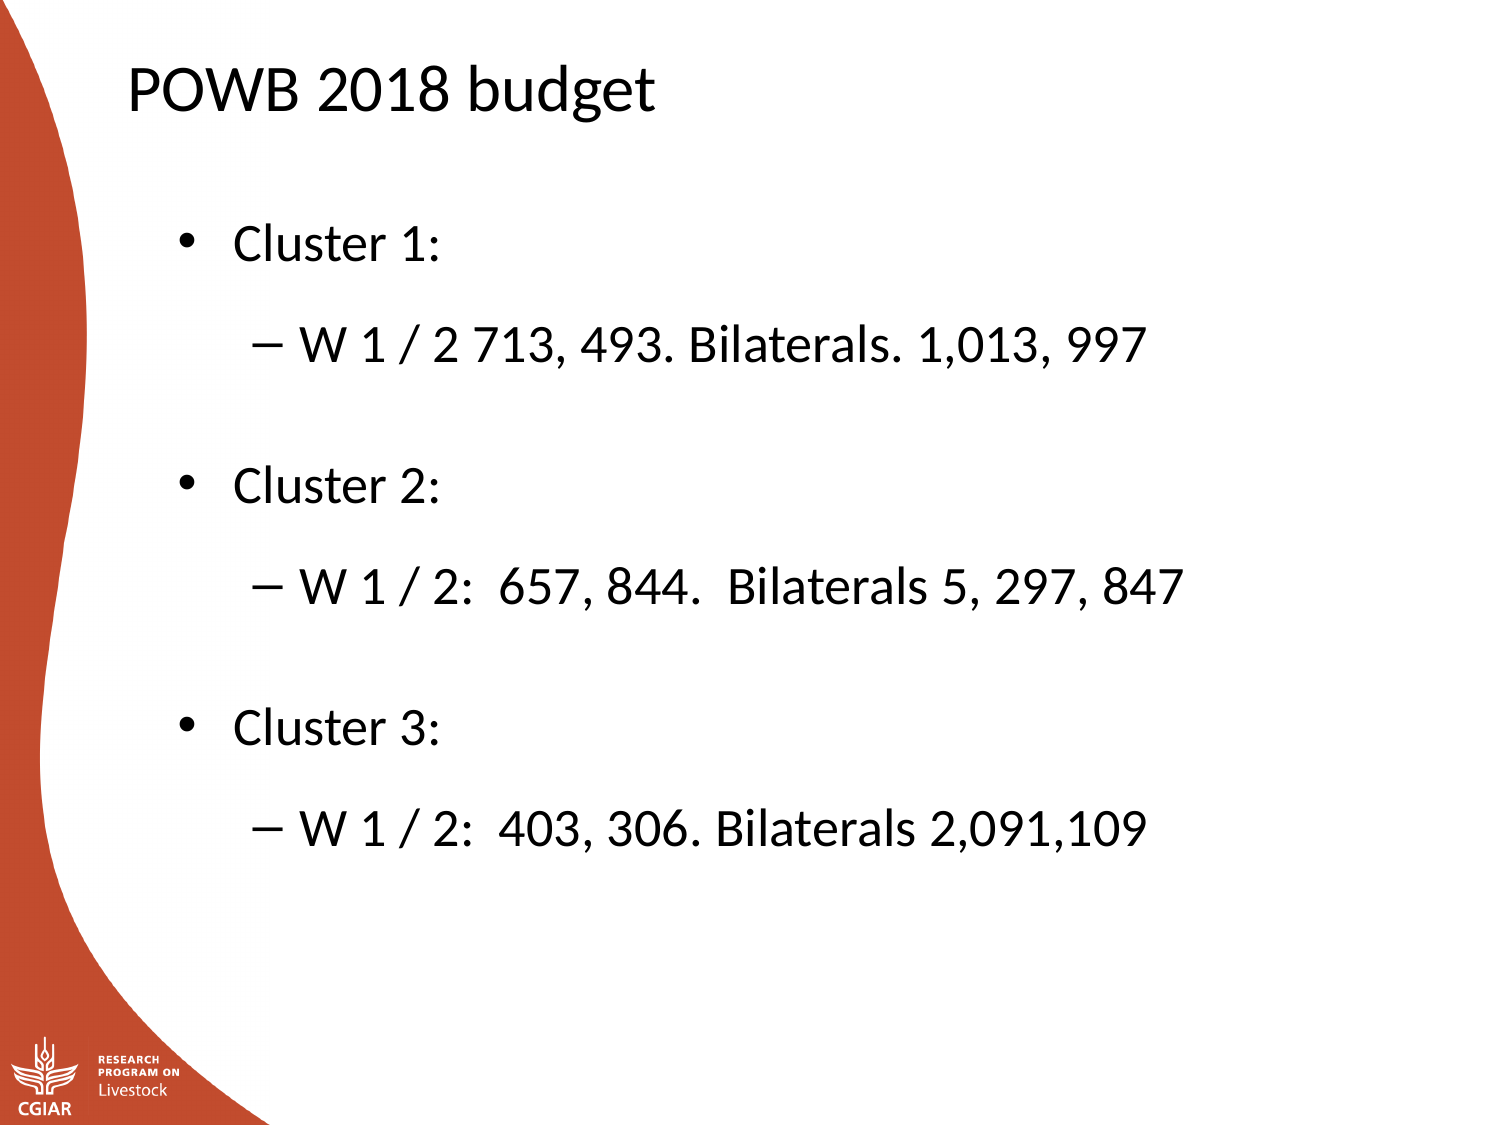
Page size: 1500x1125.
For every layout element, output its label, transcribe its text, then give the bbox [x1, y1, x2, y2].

list Cluster 1: W 1 / 2 713, 493. Bilaterals. 1,013, 997 Cluster 2: W 1 / 2: 657, 844. Bilaterals 5, 297, 847 Cluster 3: W 1 / 2: 403, 306. Bilaterals 2,091,109 [162, 200, 1500, 1075]
picture [0, 0, 270, 1125]
list POWB 2018 budget [112, 37, 1450, 175]
